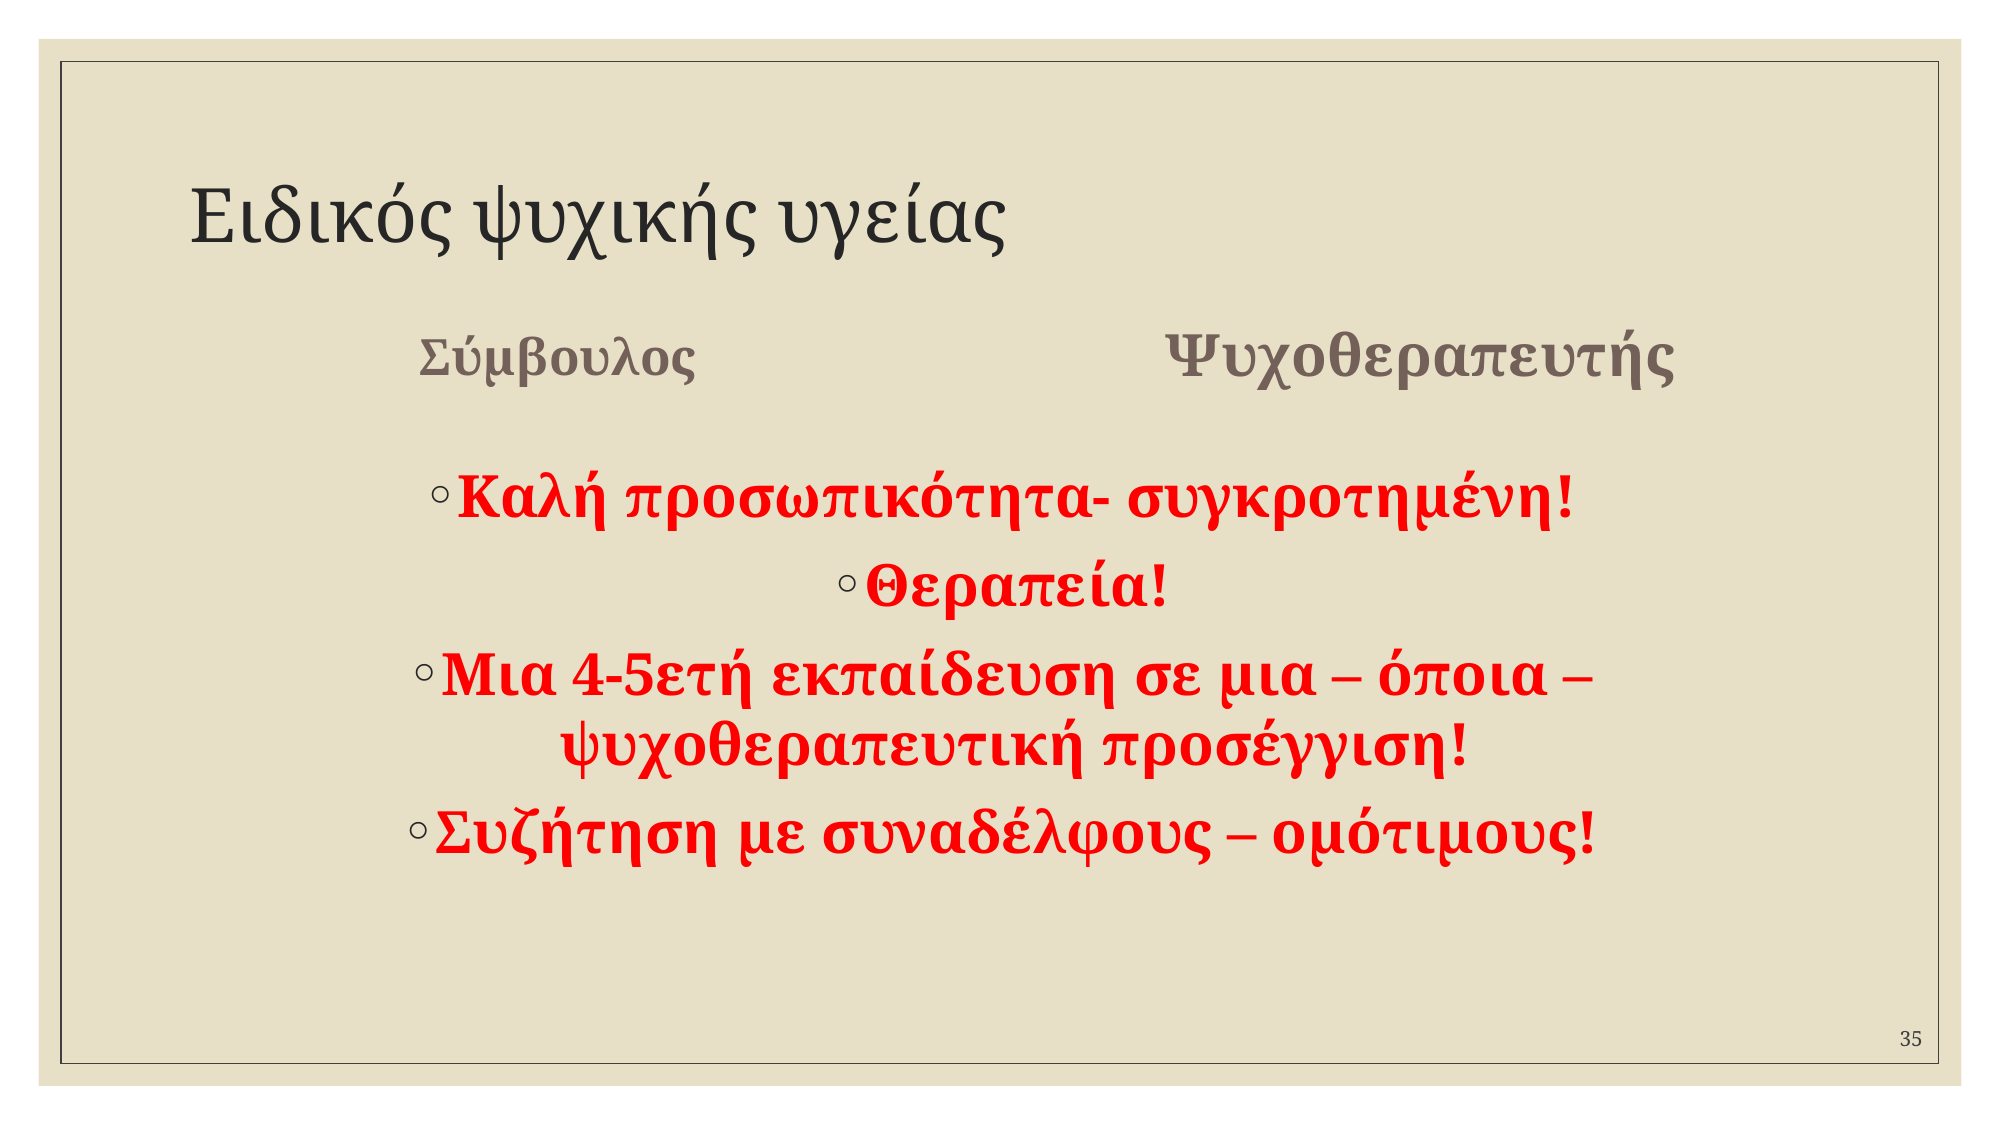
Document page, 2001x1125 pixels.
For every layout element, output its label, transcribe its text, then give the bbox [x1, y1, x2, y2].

list Καλή προσωπικότητα- συγκροτημένη! Θεραπεία! Μια 4-5ετή εκπαίδευση σε μια – όποια – ψυχοθεραπευτική προσέγγιση! Συζήτηση με συναδέλφους – ομότιμους! [175, 452, 1825, 1062]
title Ειδικός ψυχικής υγείας [174, 105, 1825, 331]
list Σύμβουλος [174, 302, 955, 408]
list Ψυχοθεραπευτής [1037, 300, 1818, 406]
slide_number 35 [1697, 1019, 1938, 1062]
